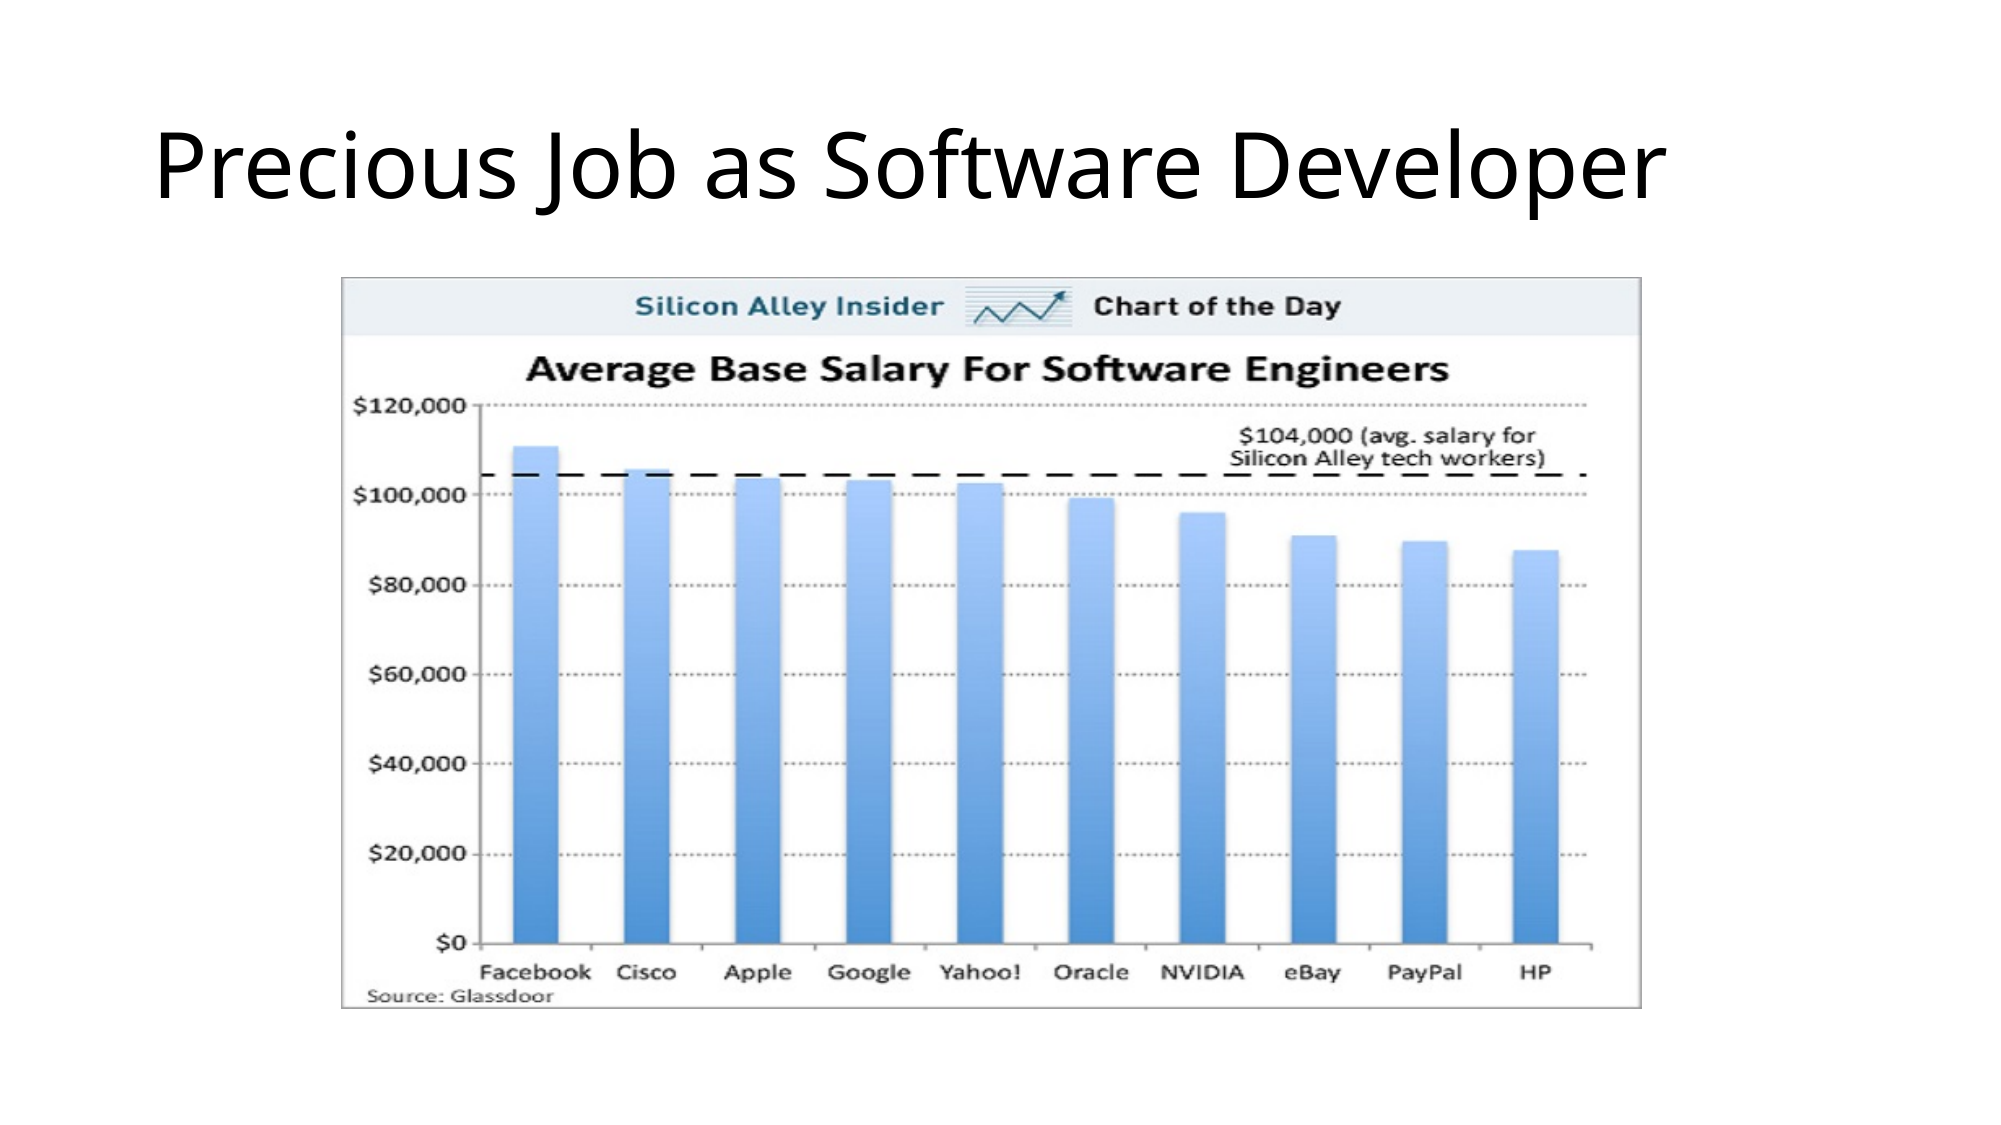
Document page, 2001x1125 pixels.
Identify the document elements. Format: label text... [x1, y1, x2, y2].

title Precious Job as Software Developer [137, 59, 1863, 278]
picture [341, 277, 1642, 1009]
